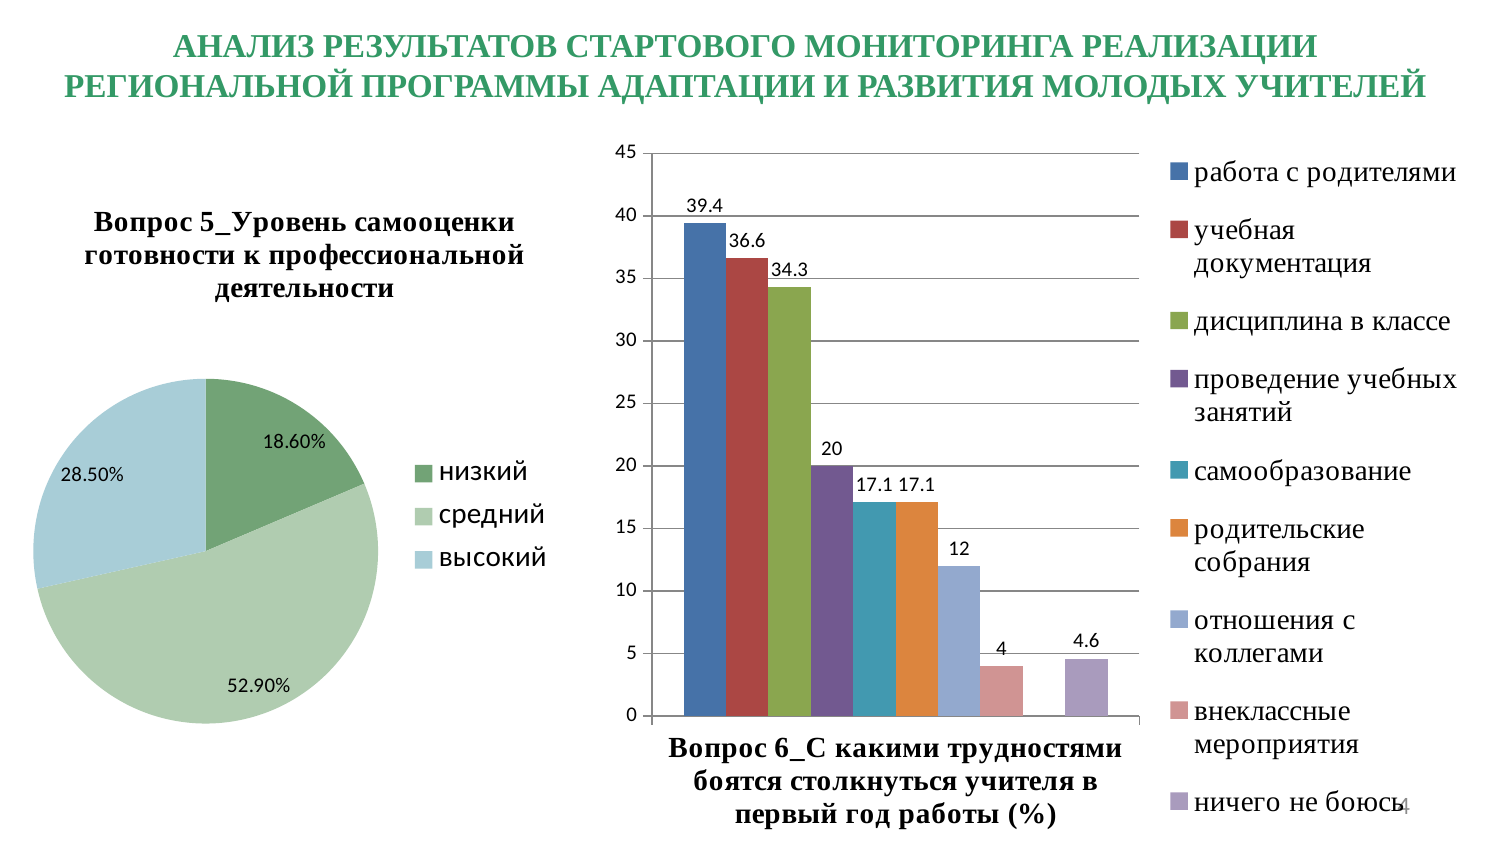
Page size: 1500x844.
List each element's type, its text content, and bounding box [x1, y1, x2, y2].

chart [0, 128, 1477, 844]
text_box АНАЛИЗ РЕЗУЛЬТАТОВ СТАРТОВОГО МОНИТОРИНГА РЕАЛИЗАЦИИ РЕГИОНАЛЬНОЙ ПРОГРАММЫ АДАПТАЦИИ И РАЗВИТИЯ МОЛОДЫХ УЧИТЕЛЕЙ [0, 0, 1500, 129]
